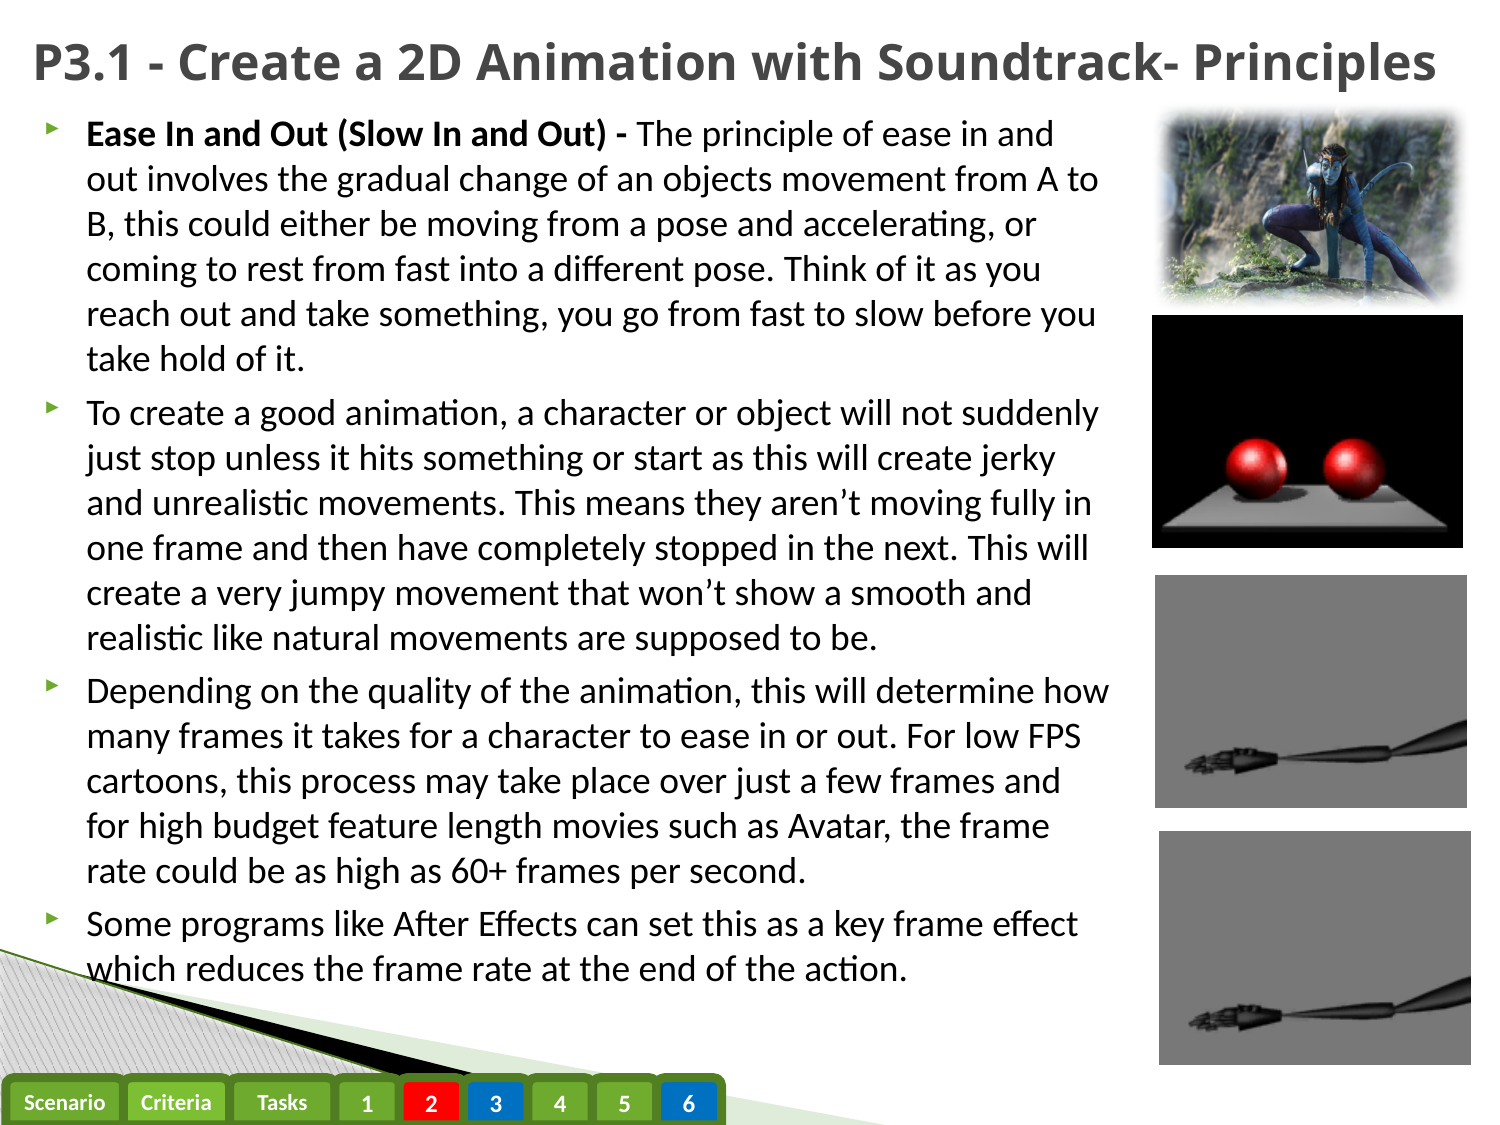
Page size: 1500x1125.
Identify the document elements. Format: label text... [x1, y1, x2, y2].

picture [1151, 101, 1472, 312]
list Ease In and Out (Slow In and Out) - The principle of ease in and out involves the gradual change of an objects movement from A to B, this could either be moving from a pose and accelerating, or coming to rest from fast into a different pose. Think of it as you reach out and take something, you go from fast to slow before you take hold of it. To create a good animation, a character or object will not suddenly just stop unless it hits something or start as this will create jerky and unrealistic movements. This means they aren’t moving fully in one frame and then have completely stopped in the next. This will create a very jumpy movement that won’t show a smooth and realistic like natural movements are supposed to be. Depending on the quality of the animation, this will determine how many frames it takes for a character to ease in or out. For low FPS cartoons, this process may take place over just a few frames and for high budget feature length movies such as Avatar, the frame rate could be as high as 60+ frames per second. Some programs like After Effects can set this as a key frame effect which reduces the frame rate at the end of the action. [29, 102, 1128, 1035]
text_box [1150, 314, 1464, 550]
text_box P3.1 - Create a 2D Animation with Soundtrack- Principles [17, 19, 1471, 102]
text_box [1158, 830, 1472, 1066]
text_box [1154, 574, 1468, 809]
